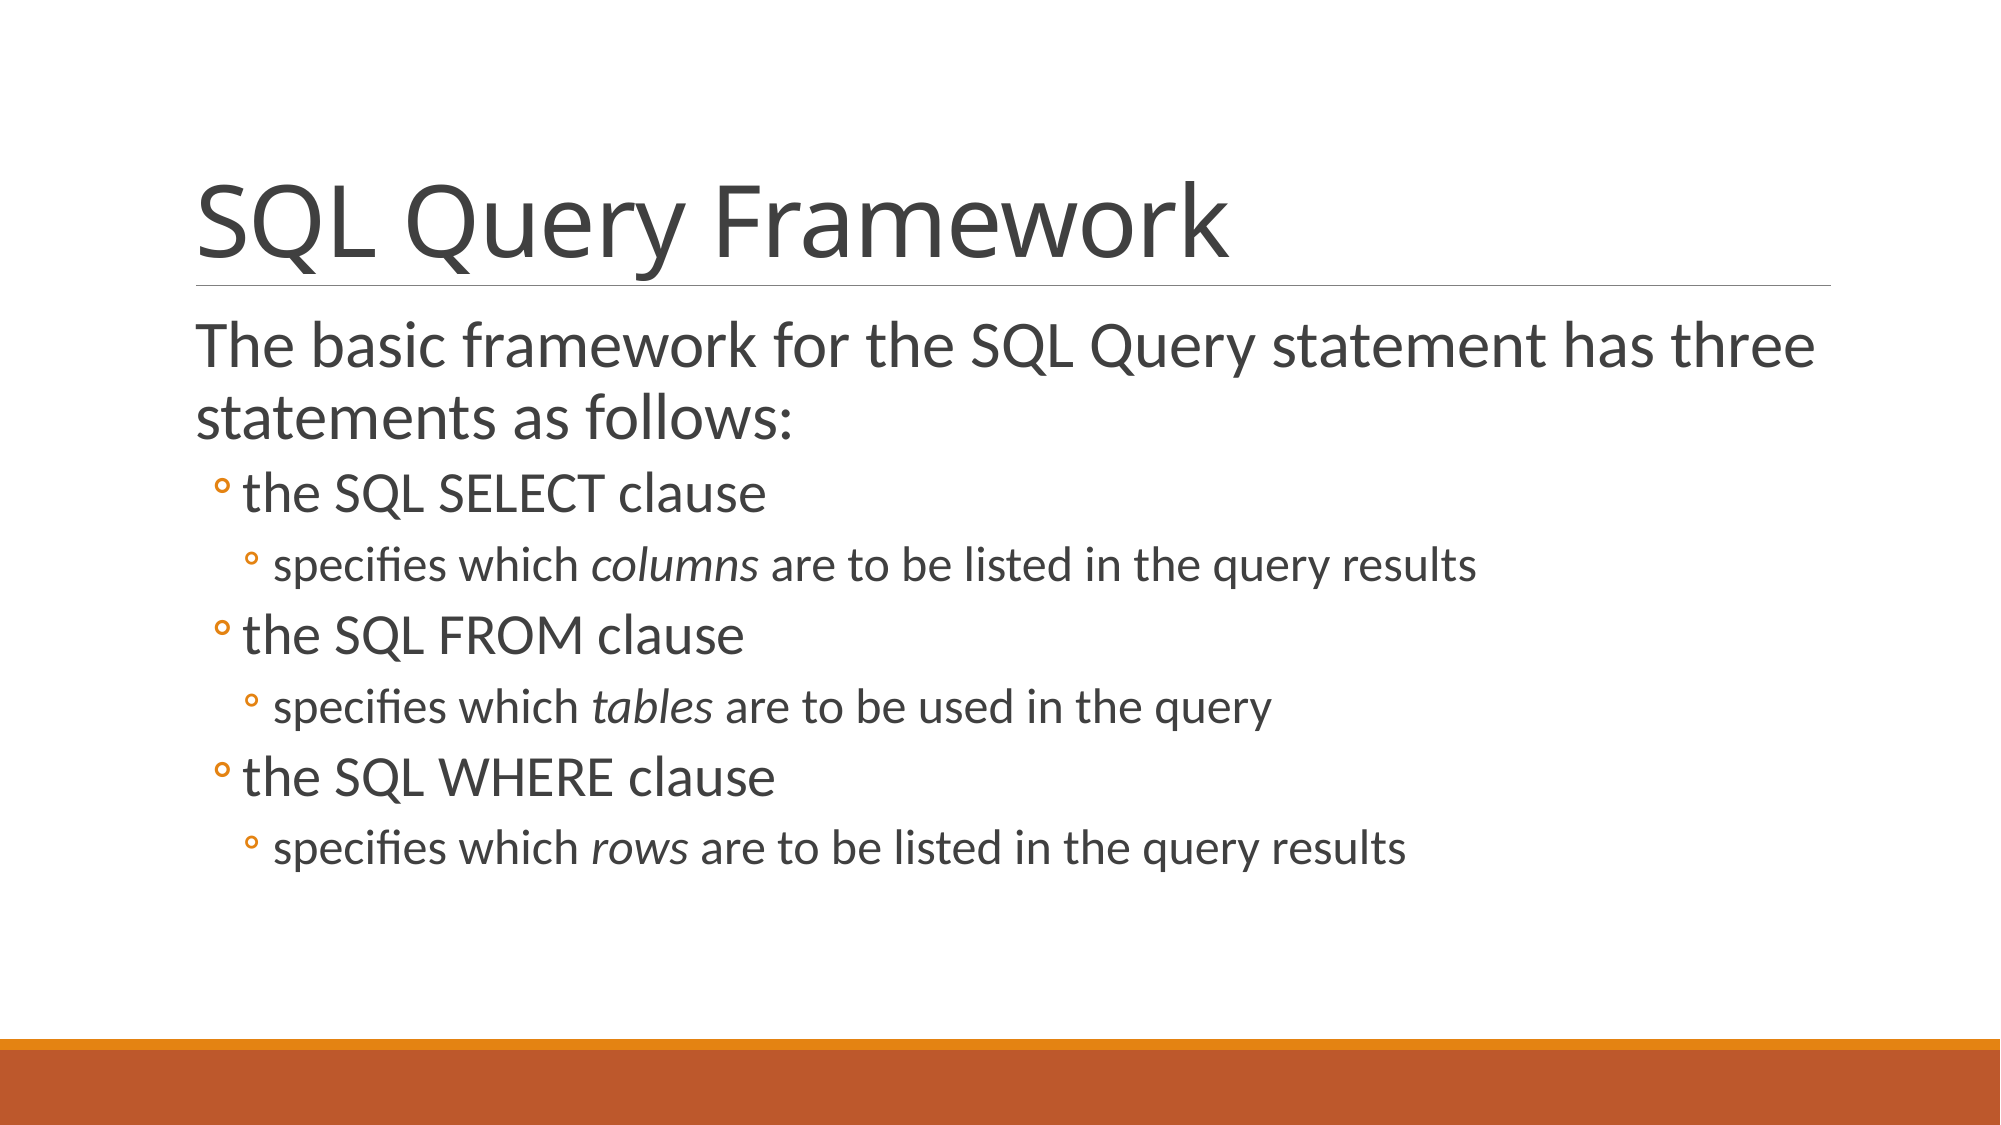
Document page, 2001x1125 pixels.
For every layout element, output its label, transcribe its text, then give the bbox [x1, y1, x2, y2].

list The basic framework for the SQL Query statement has three statements as follows: the SQL SELECT clause specifies which columns are to be listed in the query results the SQL FROM clause specifies which tables are to be used in the query the SQL WHERE clause specifies which rows are to be listed in the query results [180, 302, 1830, 963]
title SQL Query Framework [180, 47, 1830, 285]
